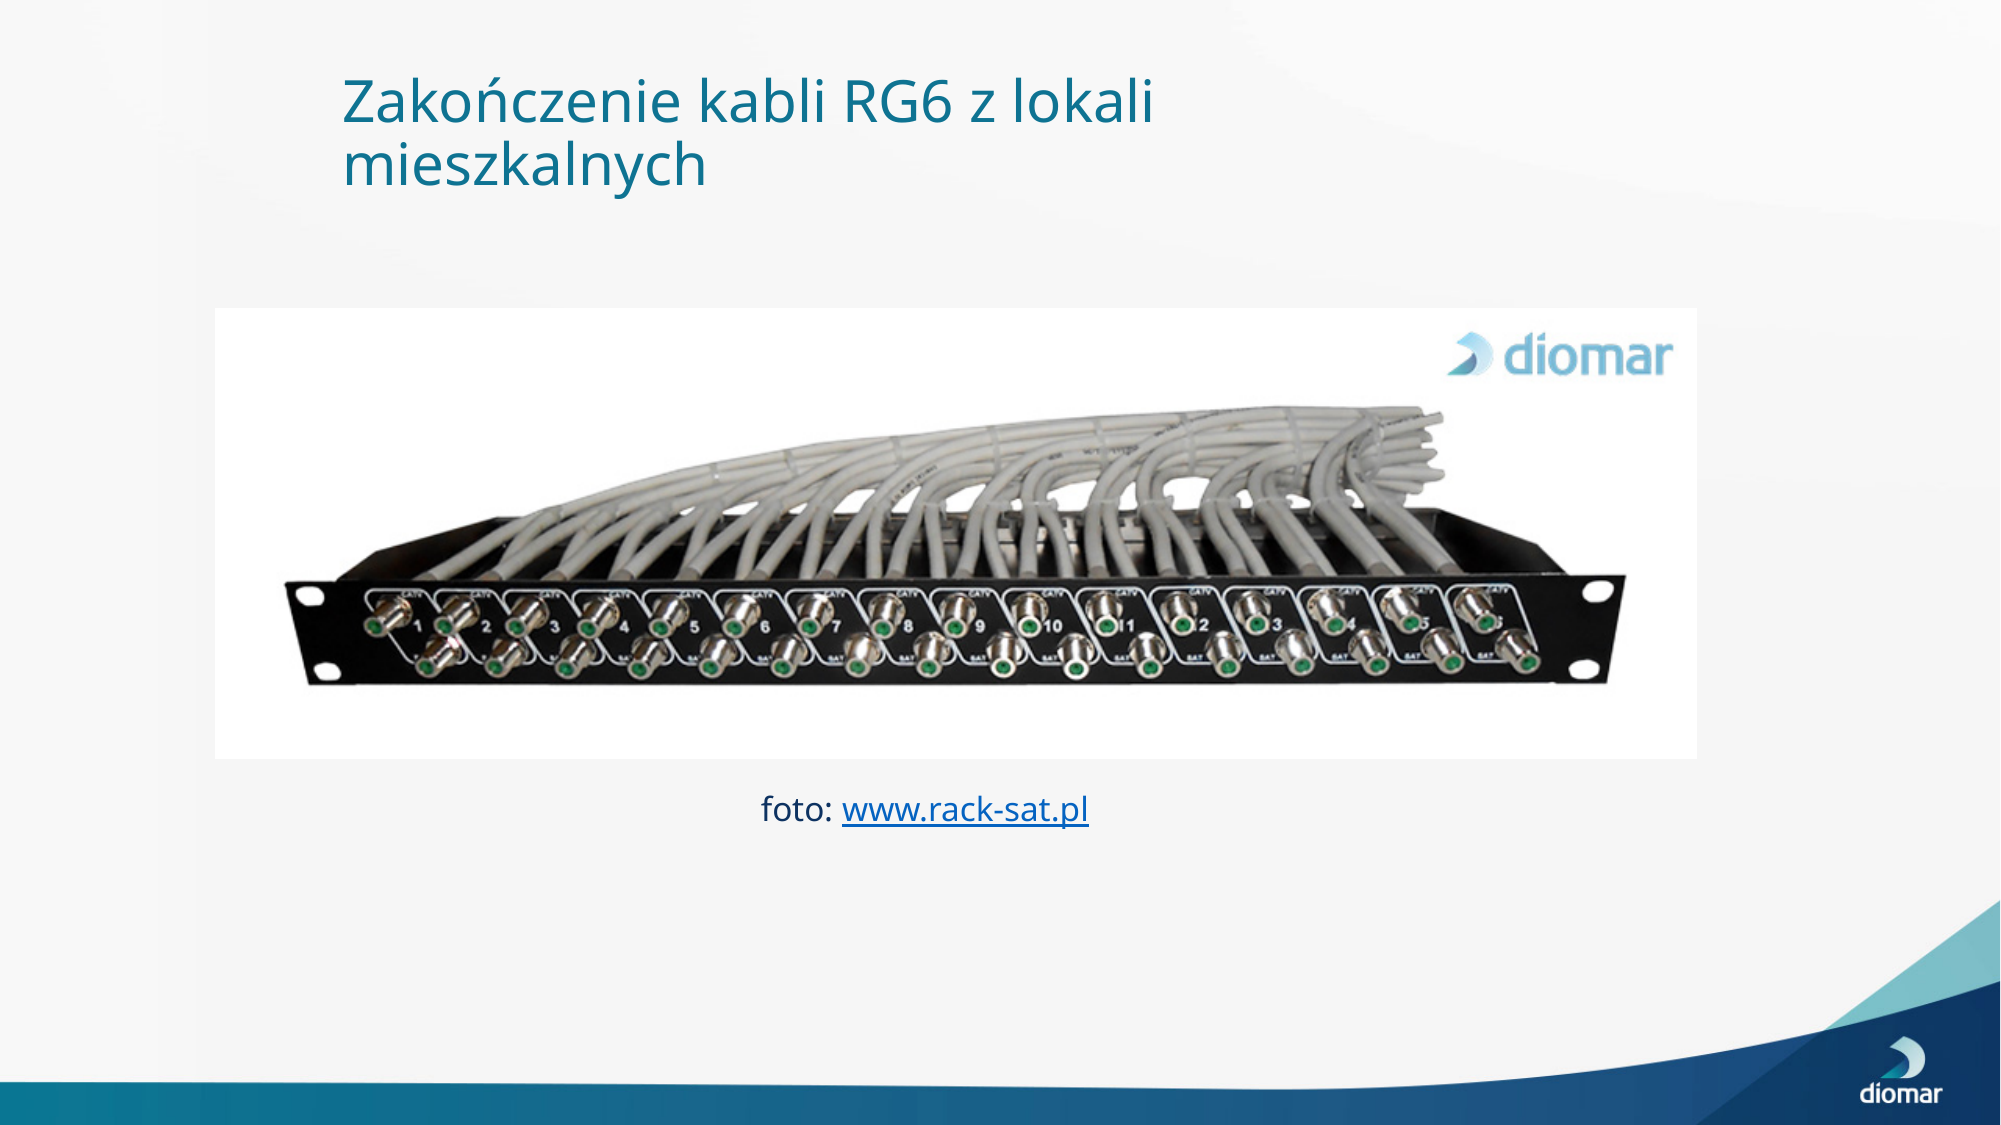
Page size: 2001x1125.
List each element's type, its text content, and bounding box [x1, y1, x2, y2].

text_box foto: www.rack-sat.pl [539, 759, 1311, 847]
picture [0, 0, 2001, 1125]
title Zakończenie kabli RG6 z lokali mieszkalnych [327, 88, 1552, 182]
